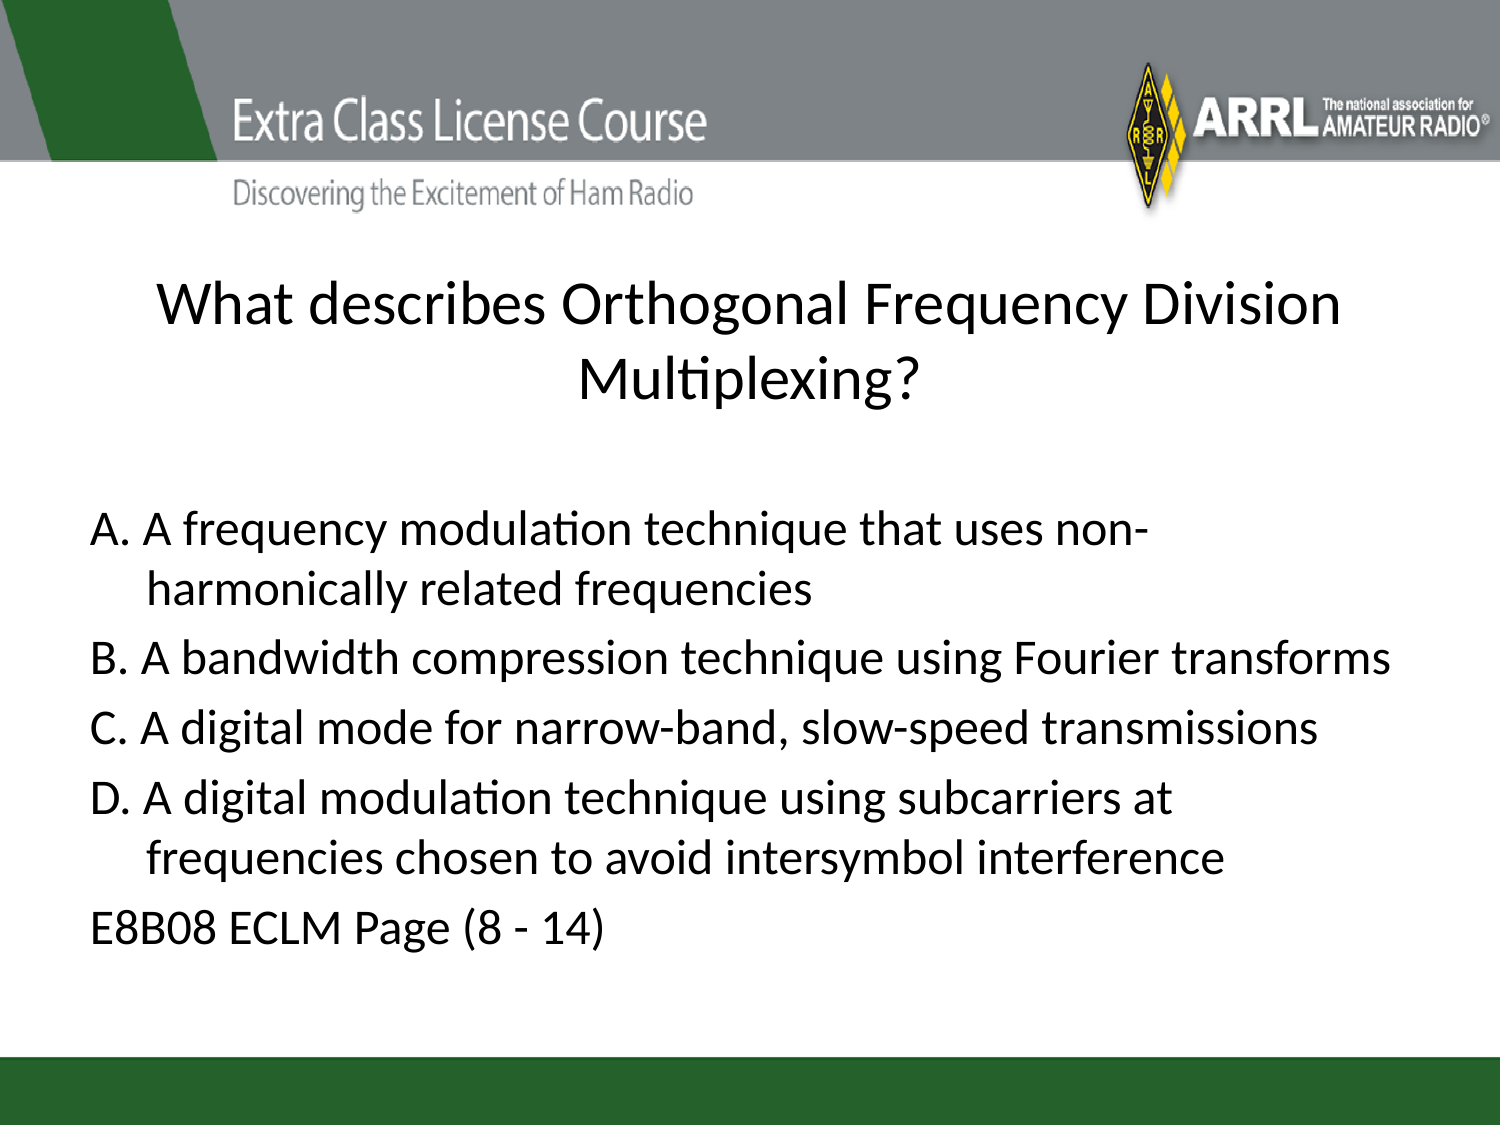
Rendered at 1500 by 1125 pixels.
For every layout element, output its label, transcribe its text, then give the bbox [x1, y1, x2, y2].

picture [0, 0, 1500, 1125]
title What describes Orthogonal Frequency Division Multiplexing? [75, 254, 1425, 435]
list A. A frequency modulation technique that uses non-harmonically related frequencies B. A bandwidth compression technique using Fourier transforms C. A digital mode for narrow-band, slow-speed transmissions D. A digital modulation technique using subcarriers at frequencies chosen to avoid intersymbol interference E8B08 ECLM Page (8 - 14) [75, 487, 1425, 1005]
